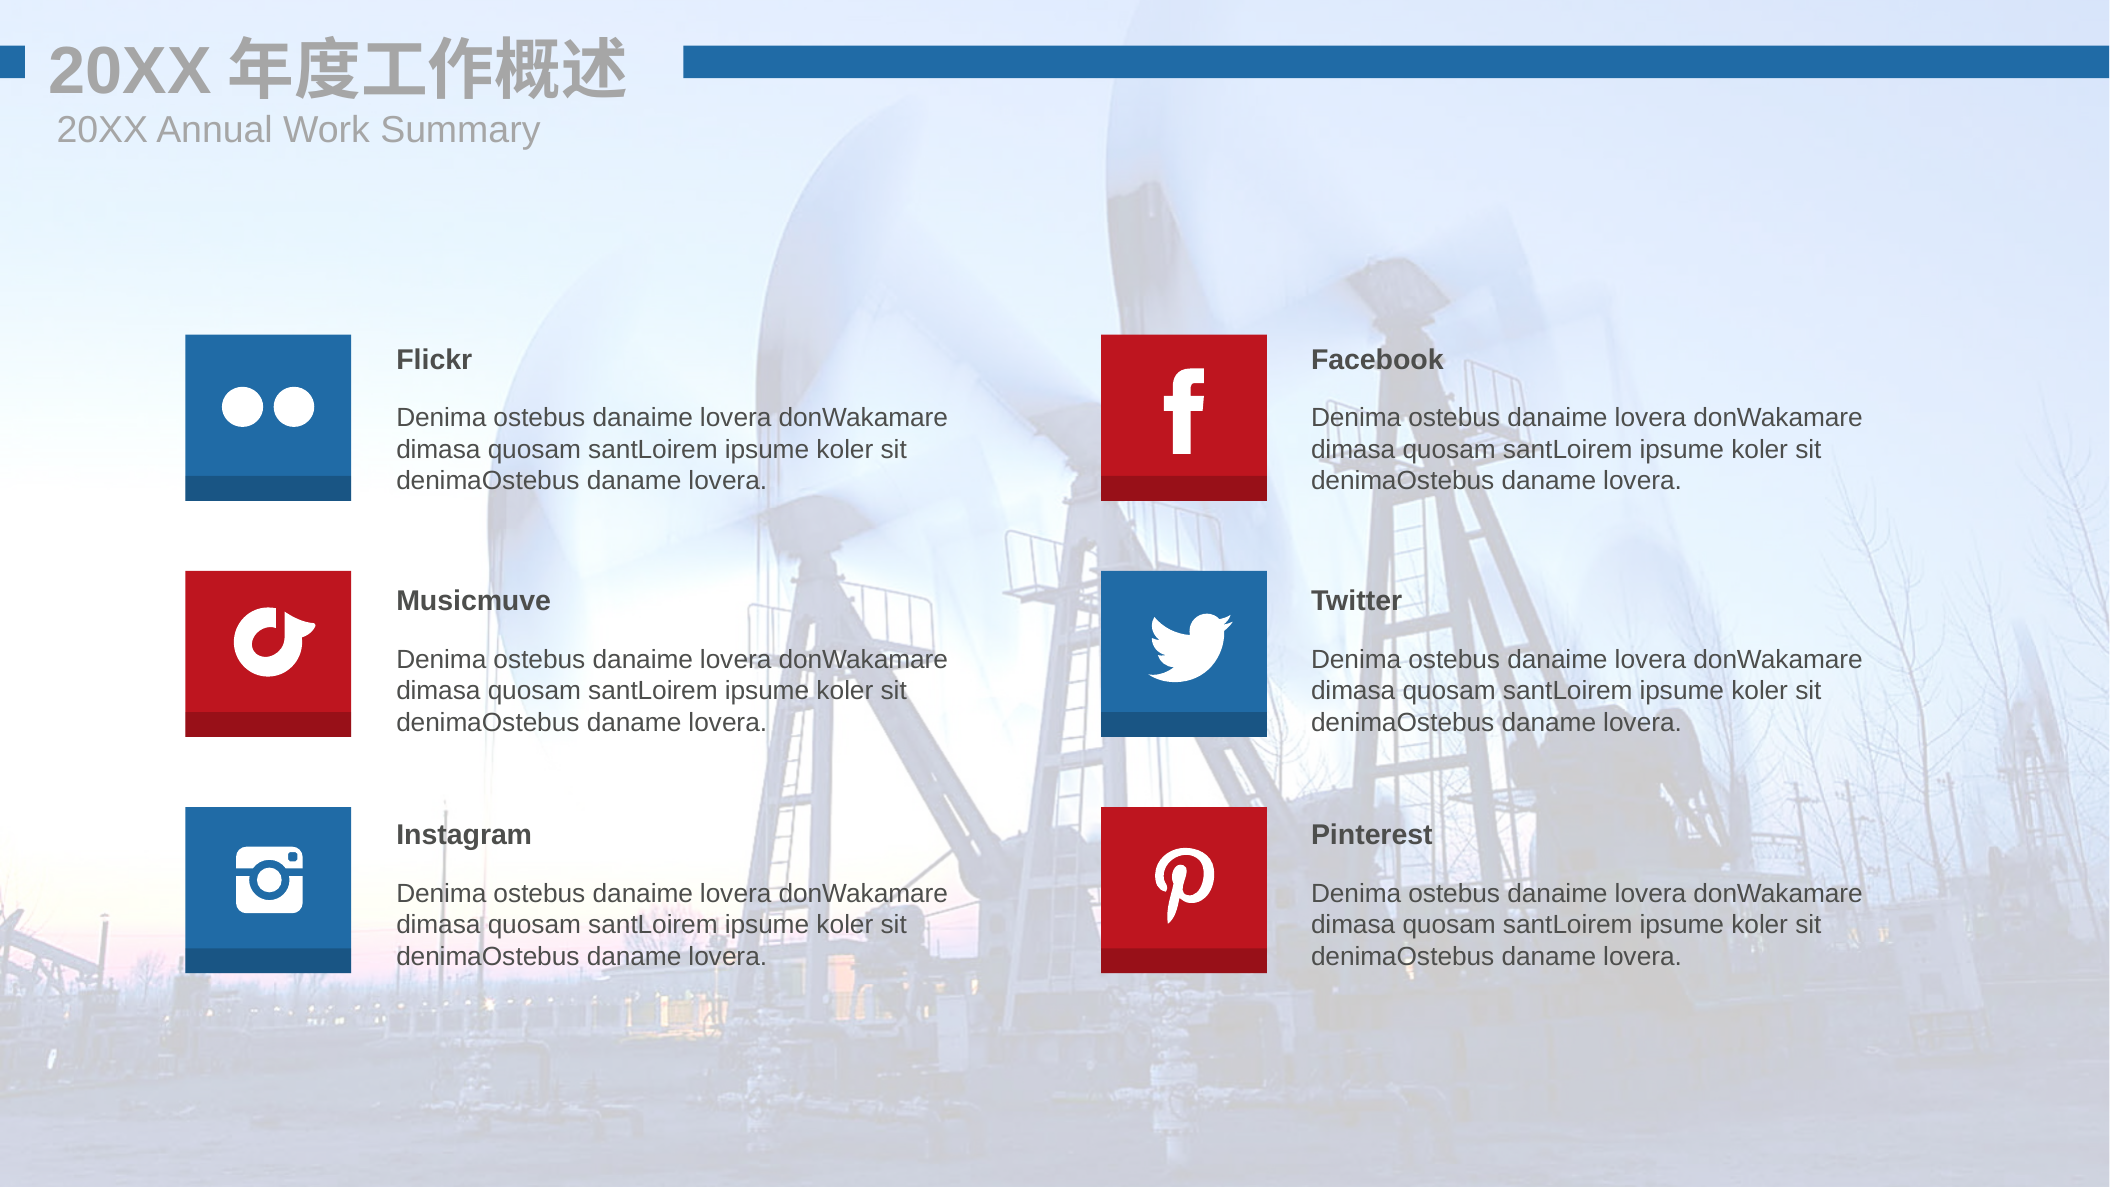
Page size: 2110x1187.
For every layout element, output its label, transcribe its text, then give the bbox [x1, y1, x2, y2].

text_box Denima ostebus danaime lovera donWakamare dimasa quosam santLoirem ipsume koler sit denimaOstebus daname lovera. [388, 855, 966, 992]
text_box [221, 386, 264, 427]
text_box [1155, 847, 1215, 924]
text_box [1101, 570, 1267, 712]
text_box [1101, 475, 1267, 501]
text_box Facebook [1303, 331, 1627, 380]
text_box [236, 876, 303, 914]
text_box [185, 948, 352, 974]
text_box Instagram [388, 806, 713, 855]
text_box [185, 712, 352, 737]
text_box [256, 867, 282, 893]
text_box [1163, 368, 1204, 454]
text_box [185, 475, 352, 501]
text_box [236, 846, 303, 869]
text_box [273, 386, 315, 427]
text_box Pinterest [1303, 806, 1627, 855]
text_box [1148, 613, 1233, 683]
text_box 20XX年度工作概述 [48, 26, 629, 107]
text_box Twitter [1303, 572, 1627, 621]
text_box Denima ostebus danaime lovera donWakamare dimasa quosam santLoirem ipsume koler sit denimaOstebus daname lovera. [1303, 380, 1893, 516]
text_box [1101, 807, 1267, 948]
text_box [0, 45, 26, 79]
text_box [1101, 334, 1267, 475]
text_box Denima ostebus danaime lovera donWakamare dimasa quosam santLoirem ipsume koler sit denimaOstebus daname lovera. [1303, 855, 1893, 992]
text_box [185, 807, 352, 948]
text_box [185, 334, 352, 475]
text_box [233, 607, 316, 677]
text_box [682, 45, 2110, 79]
text_box Denima ostebus danaime lovera donWakamare dimasa quosam santLoirem ipsume koler sit denimaOstebus daname lovera. [388, 621, 966, 757]
text_box Denima ostebus danaime lovera donWakamare dimasa quosam santLoirem ipsume koler sit denimaOstebus daname lovera. [388, 380, 966, 516]
text_box [1101, 948, 1267, 974]
text_box Denima ostebus danaime lovera donWakamare dimasa quosam santLoirem ipsume koler sit denimaOstebus daname lovera. [1303, 621, 1893, 757]
text_box [185, 570, 352, 712]
text_box [1101, 712, 1267, 737]
text_box Flickr [388, 331, 713, 380]
text_box 20XX Annual Work Summary [56, 104, 541, 150]
text_box Musicmuve [388, 572, 713, 621]
